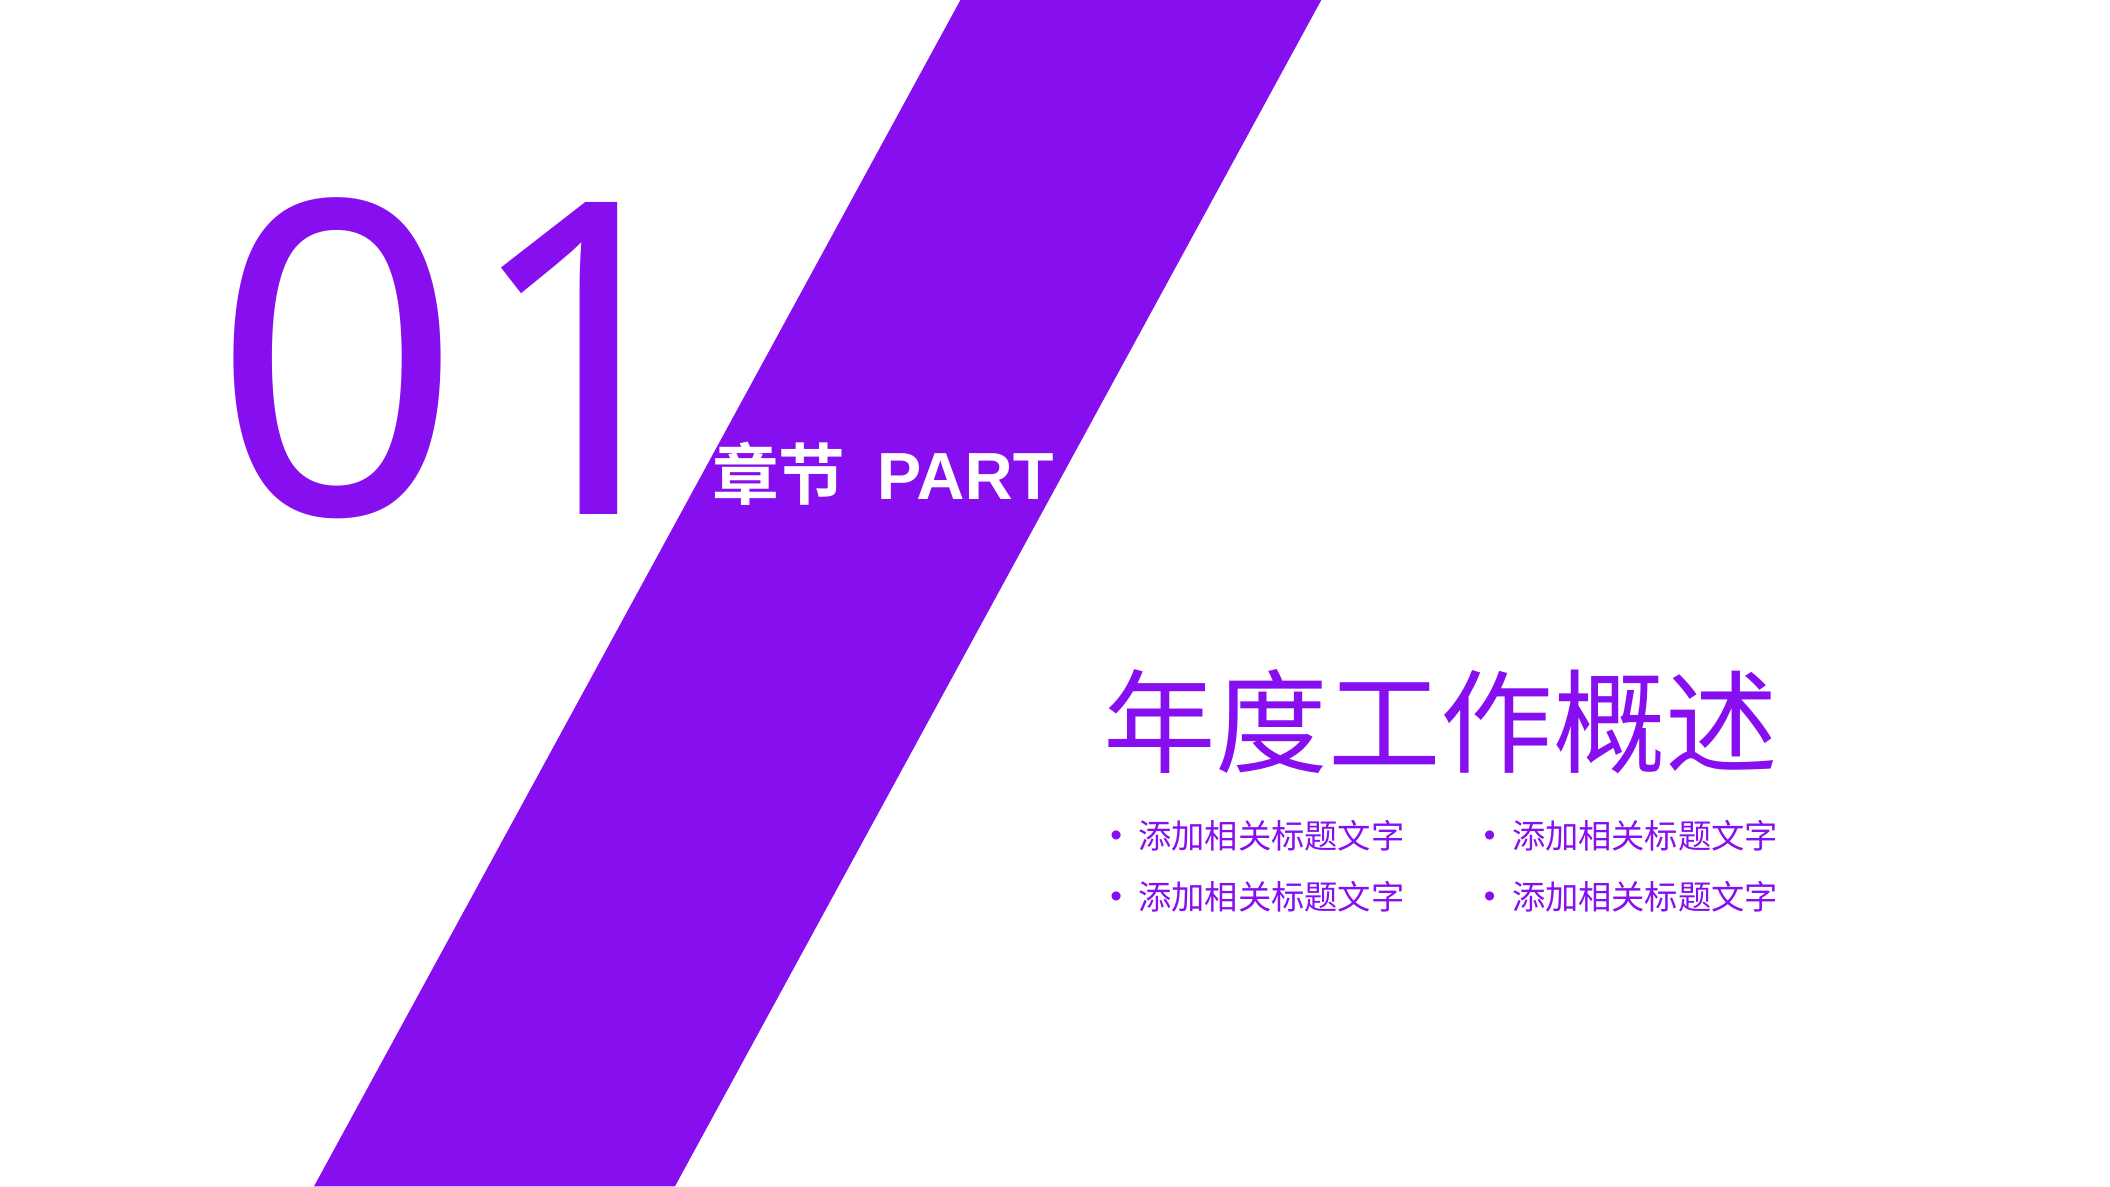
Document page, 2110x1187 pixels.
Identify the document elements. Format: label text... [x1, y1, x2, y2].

text_box 年度工作概述 [1103, 652, 1837, 788]
text_box 添加相关标题文字 [1095, 869, 1420, 924]
text_box 添加相关标题文字 [1095, 807, 1420, 863]
text_box 01 [98, 77, 827, 603]
text_box 添加相关标题文字 [1469, 807, 1794, 863]
text_box [827, 0, 1322, 432]
text_box 添加相关标题文字 [1469, 869, 1794, 924]
text_box 章节 PART [712, 432, 1281, 513]
text_box [313, 513, 1042, 1187]
